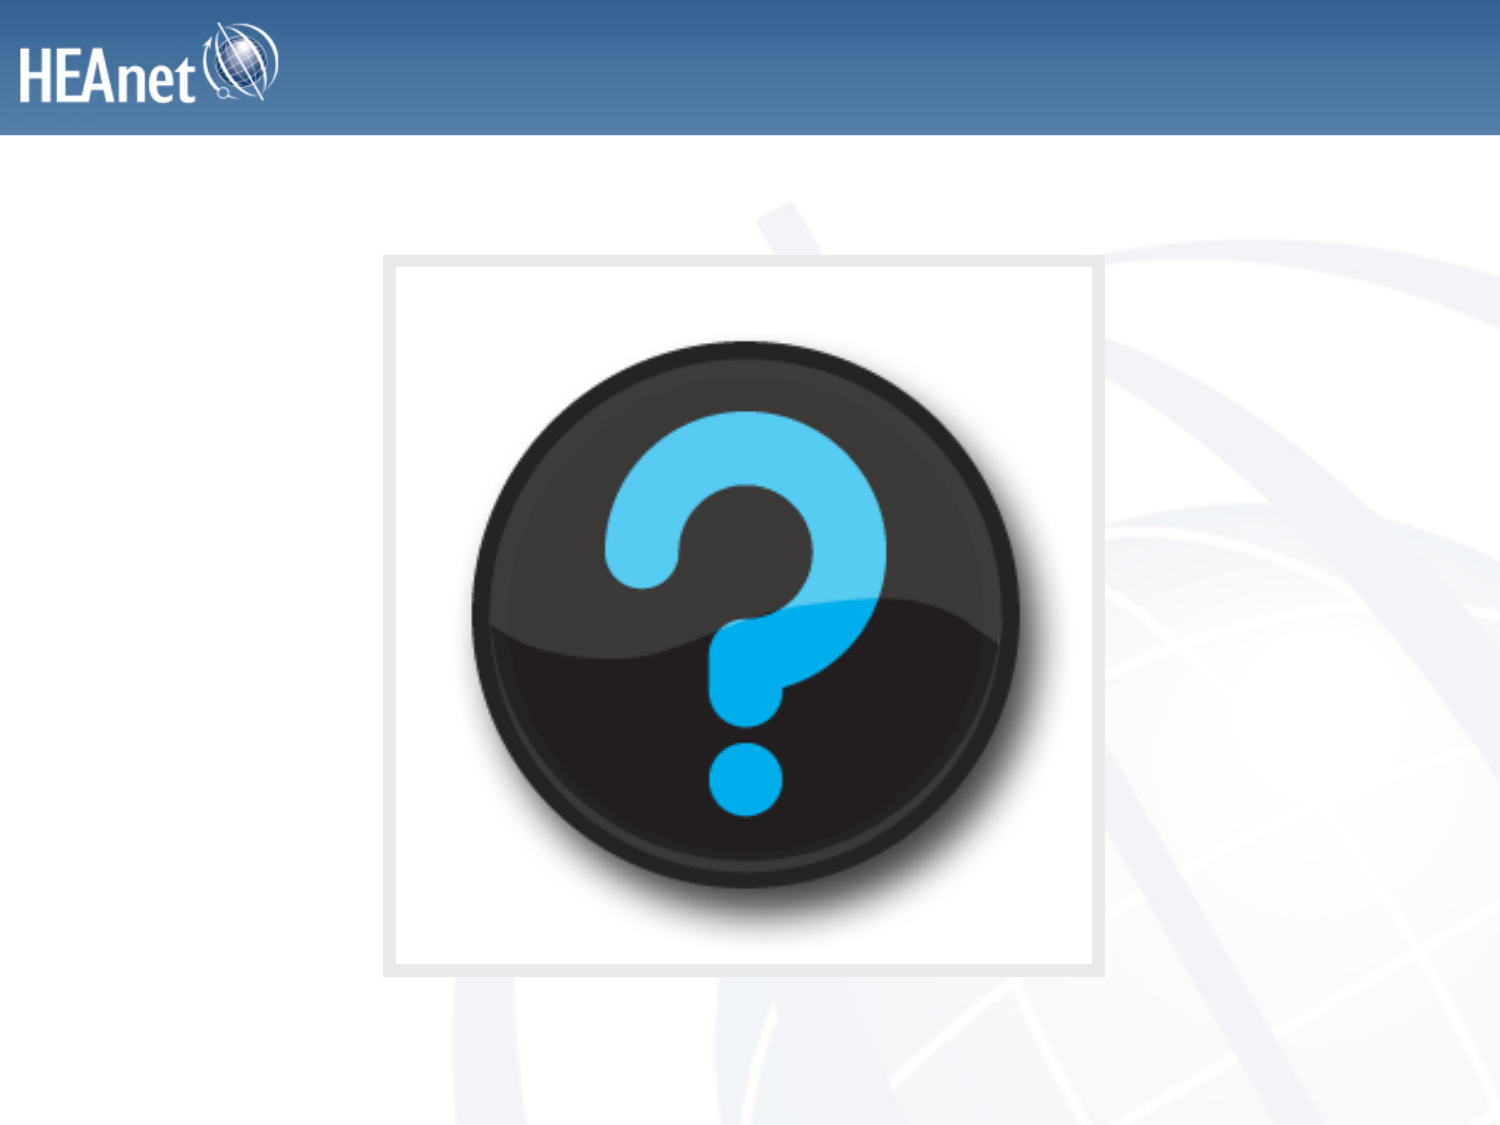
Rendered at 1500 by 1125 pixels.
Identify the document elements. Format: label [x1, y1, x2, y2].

picture [0, 0, 1500, 1125]
list [75, 262, 1425, 1005]
